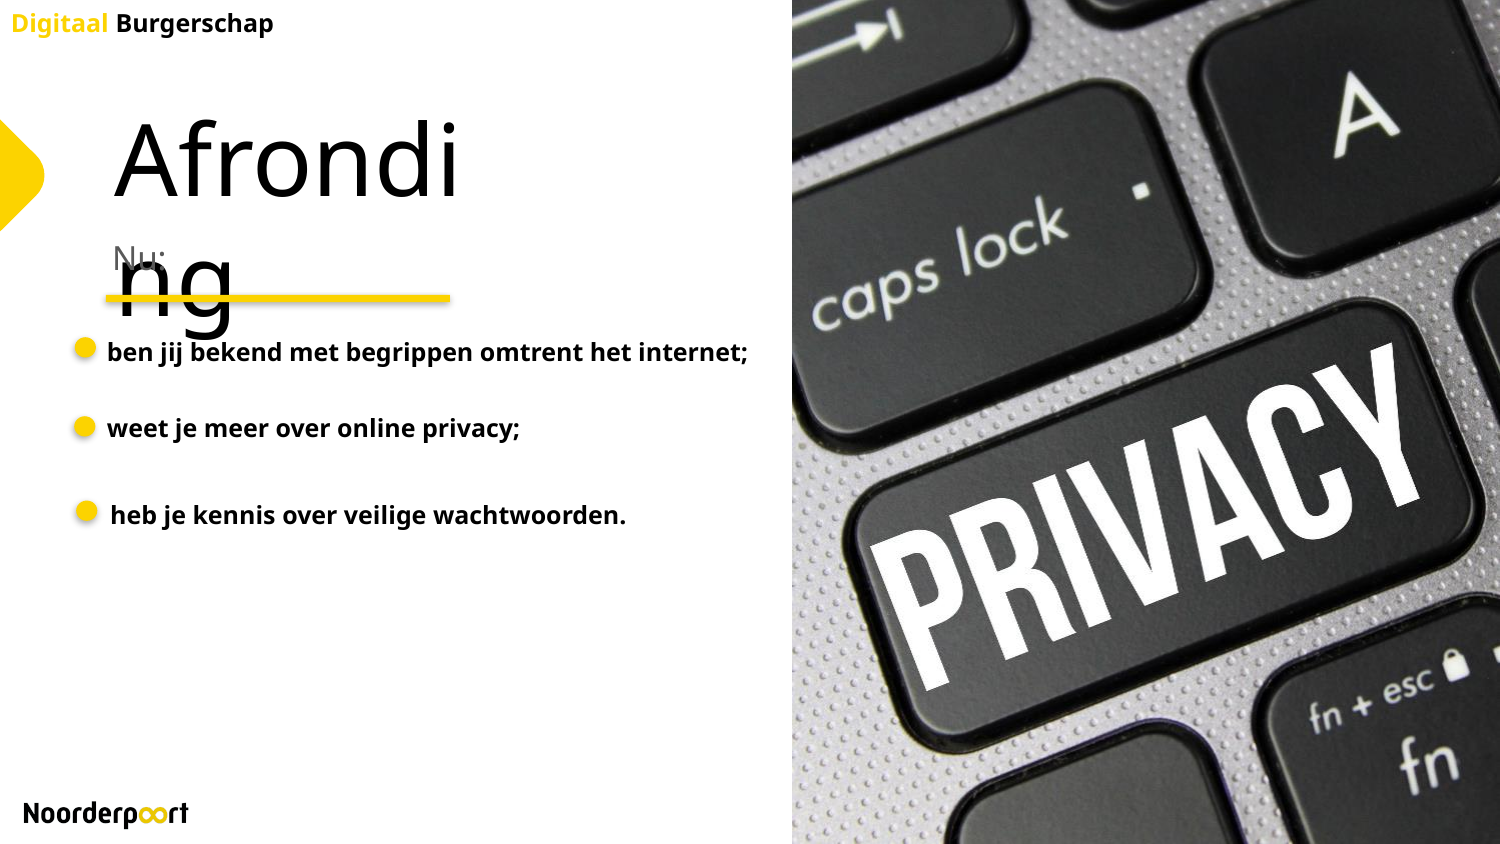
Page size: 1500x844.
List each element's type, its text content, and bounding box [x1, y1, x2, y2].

text_box Afronding [99, 284, 479, 314]
text_box [73, 415, 97, 438]
text_box [75, 499, 99, 522]
text_box Digitaal Burgerschap [0, 0, 311, 45]
text_box Afronding [99, 89, 479, 229]
picture [791, 0, 1500, 844]
picture [22, 800, 189, 831]
text_box Nu: [97, 229, 484, 284]
text_box weet je meer over online privacy; [92, 390, 563, 450]
text_box [0, 99, 47, 215]
text_box [105, 294, 451, 303]
text_box [74, 336, 97, 359]
text_box [0, 119, 45, 232]
text_box ben jij bekend met begrippen omtrent het internet; [92, 314, 777, 375]
text_box heb je kennis over veilige wachtwoorden. [95, 477, 710, 538]
